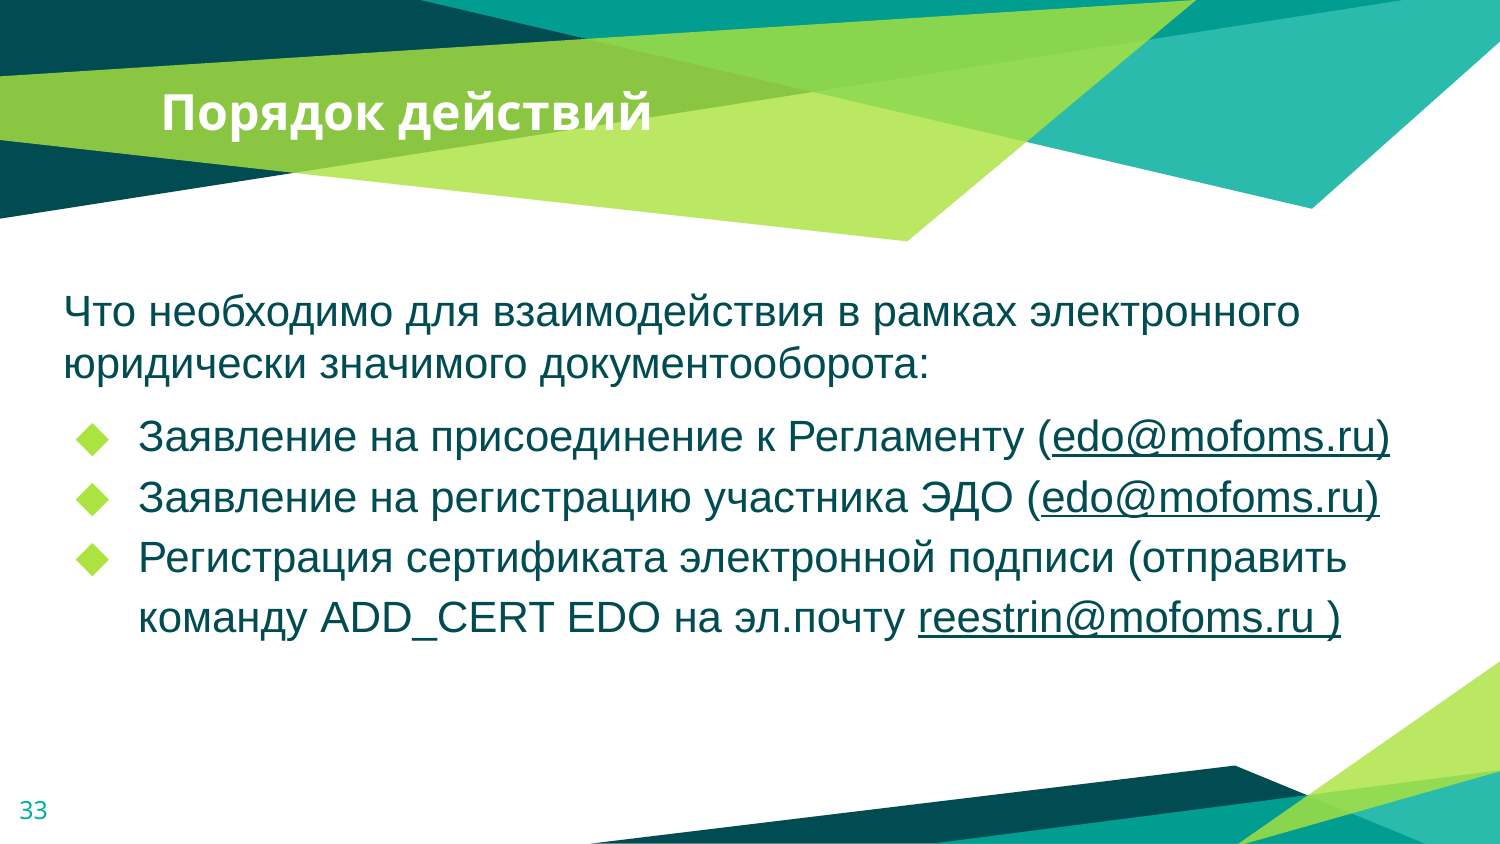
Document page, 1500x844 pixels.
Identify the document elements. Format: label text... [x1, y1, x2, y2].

title Порядок действий [145, 65, 1355, 206]
list Что необходимо для взаимодействия в рамках электронного юридически значимого документооборота: Заявление на присоединение к Регламенту (edo@mofoms.ru) Заявление на регистрацию участника ЭДО (edo@mofoms.ru) Регистрация сертификата электронной подписи (отправить команду ADD_CERT EDO на эл.почту reestrin@mofoms.ru ) [48, 267, 1452, 751]
slide_number 33 [4, 779, 95, 844]
